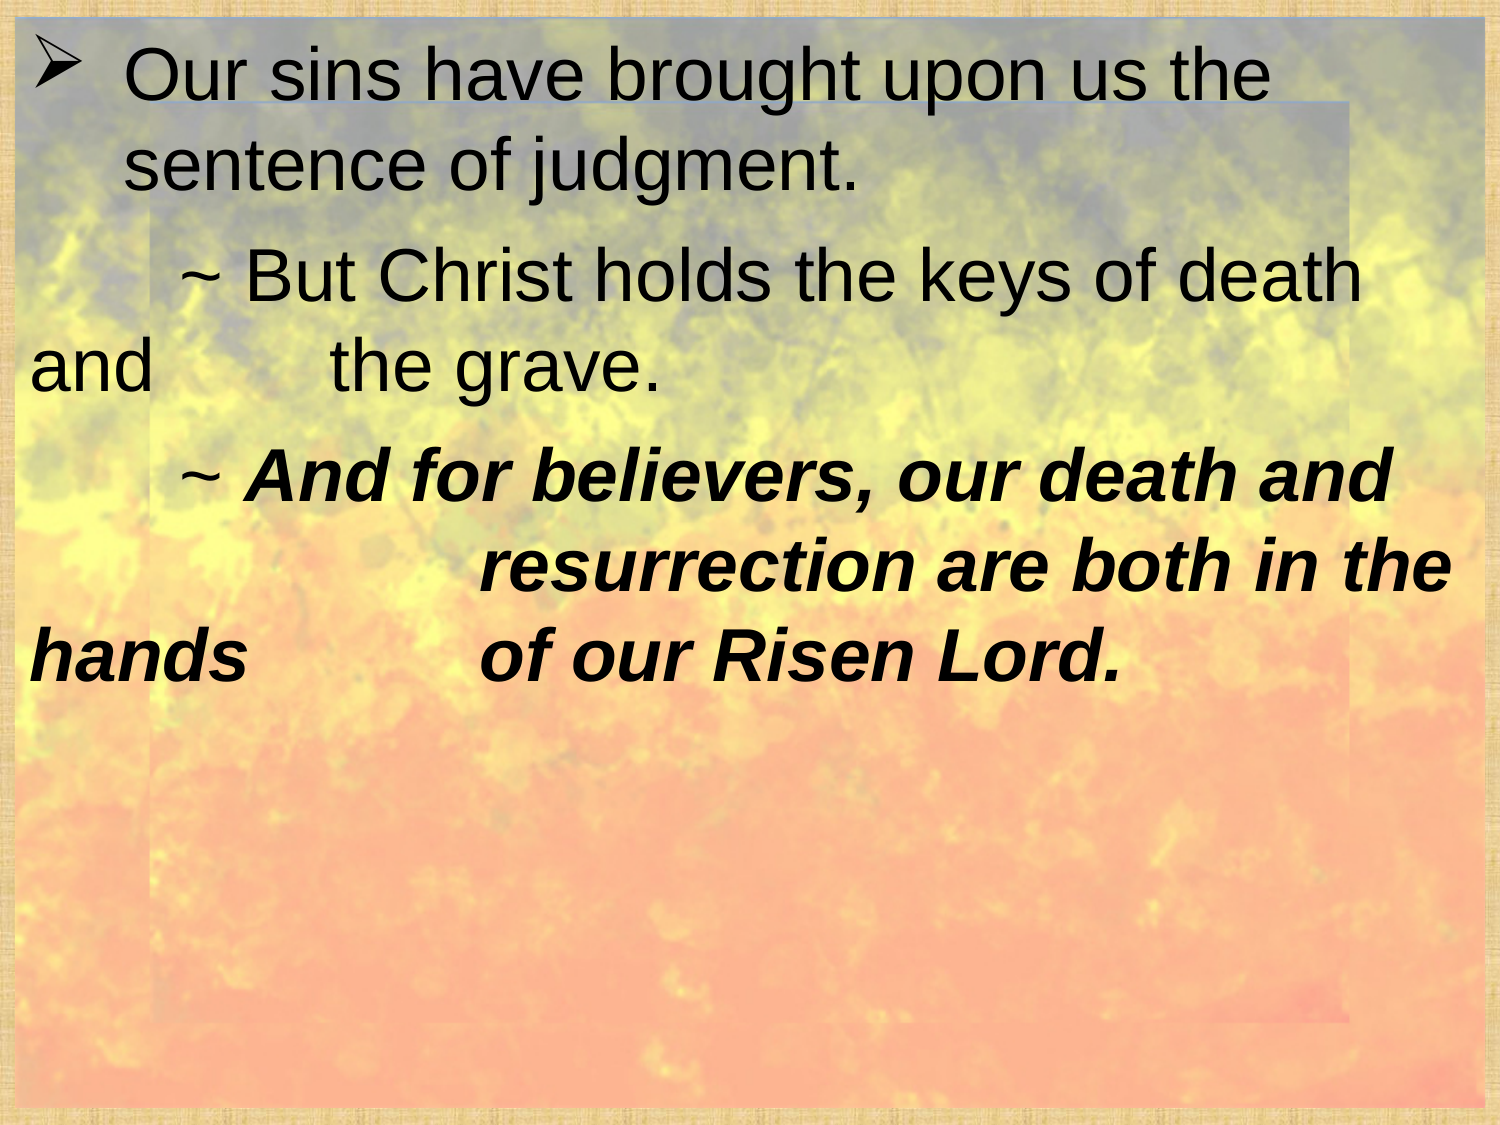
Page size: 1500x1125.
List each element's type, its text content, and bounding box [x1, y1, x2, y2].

picture [0, 0, 1500, 1125]
subtitle Our sins have brought upon us the sentence of judgment. ~ But Christ holds the keys of death and the grave. ~ And for believers, our death and resurrection are both in the hands of our Risen Lord. [14, 17, 1486, 1108]
